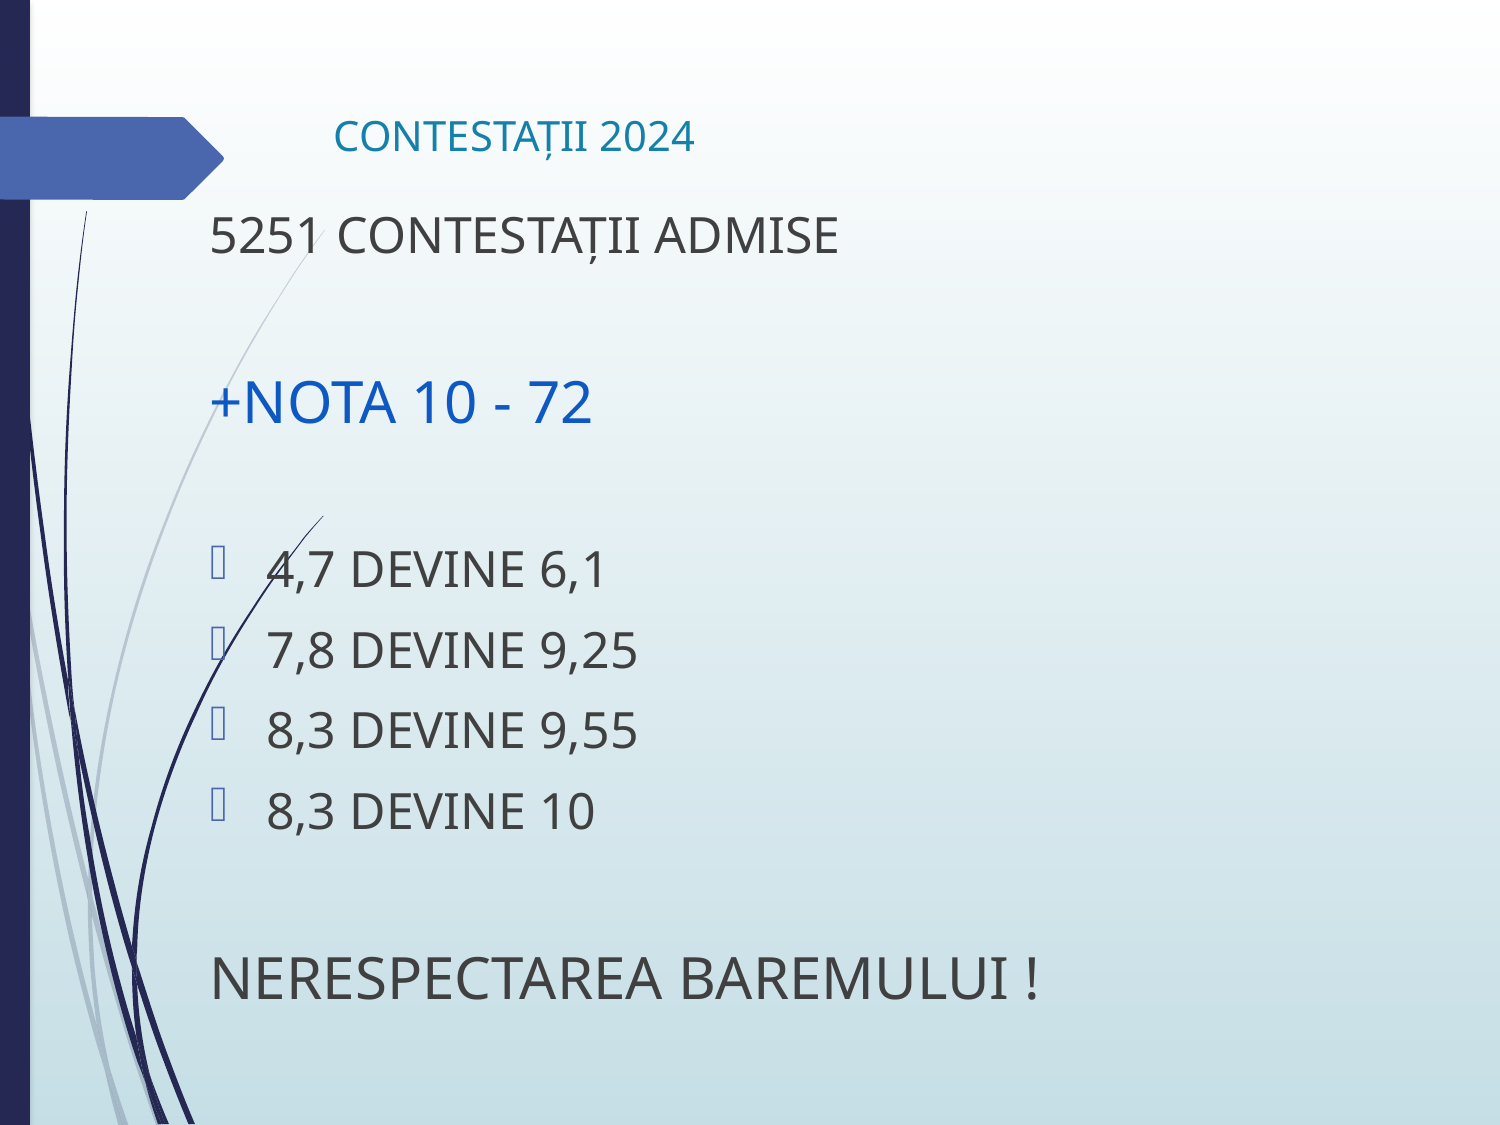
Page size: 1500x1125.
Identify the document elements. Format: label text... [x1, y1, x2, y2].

list 5251 CONTESTAȚII ADMISE +NOTA 10 - 72 4,7 DEVINE 6,1 7,8 DEVINE 9,25 8,3 DEVINE 9,55 8,3 DEVINE 10 NERESPECTAREA BAREMULUI ! [194, 196, 1400, 1059]
title CONTESTAȚII 2024 [319, 102, 1400, 196]
